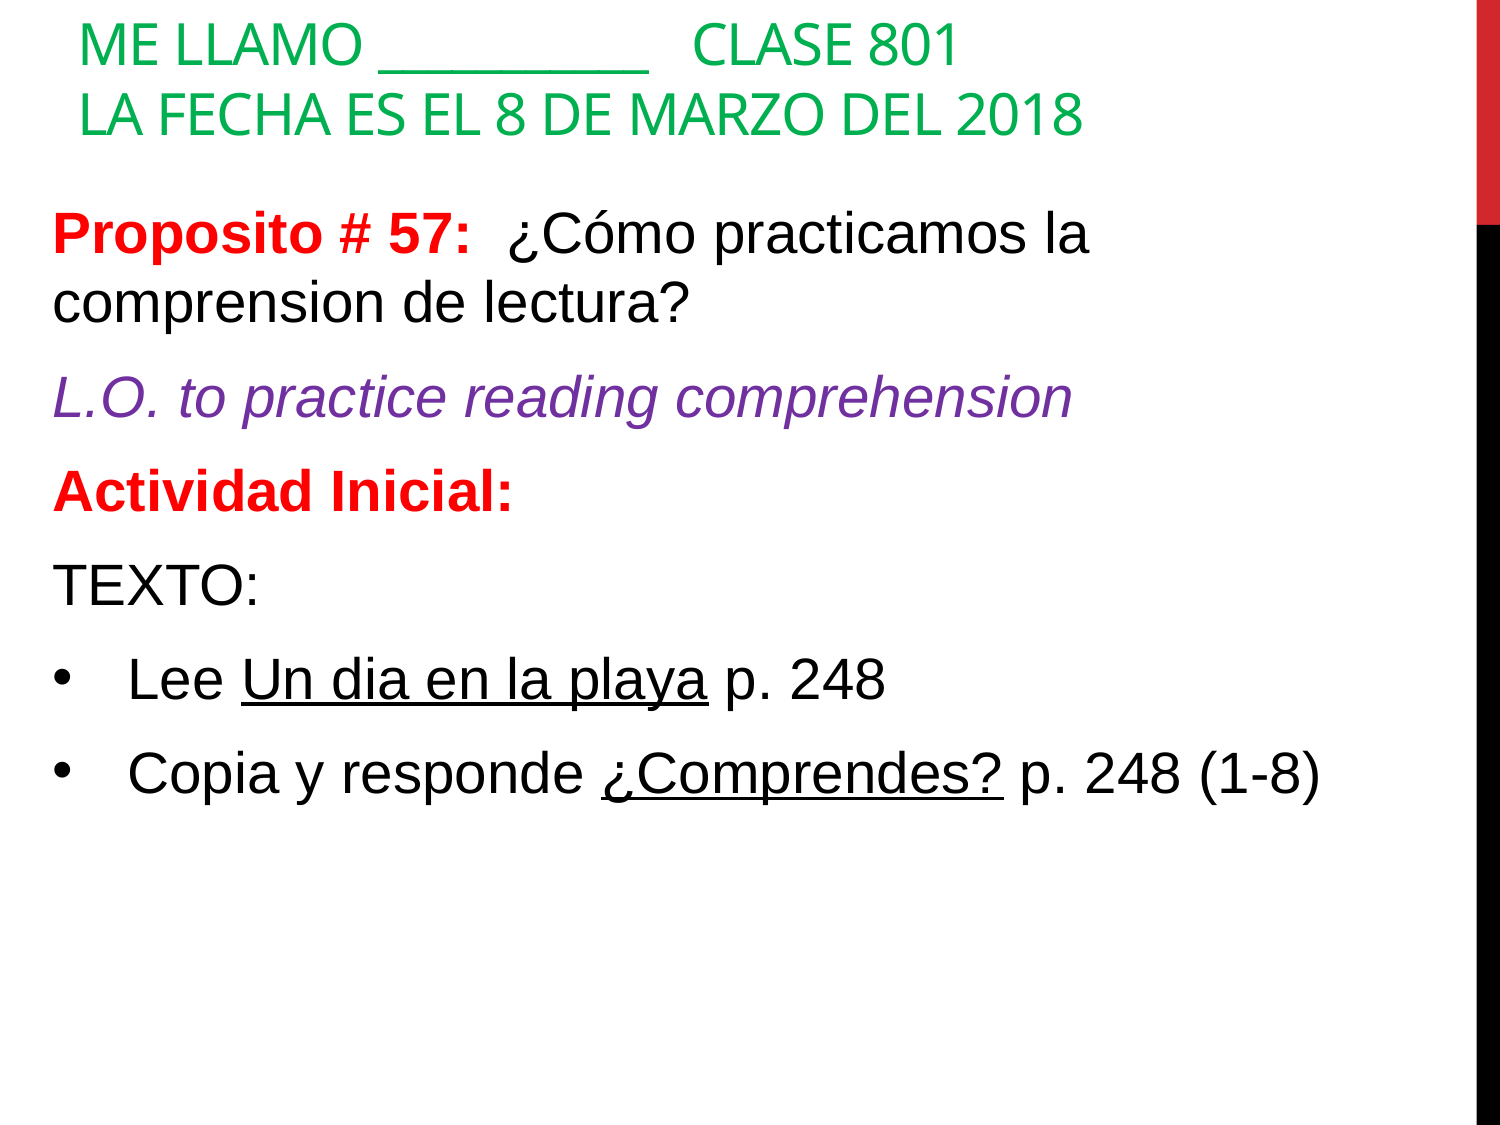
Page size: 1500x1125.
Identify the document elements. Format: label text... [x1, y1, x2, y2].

text_box Me llamo ___________ Clase 801 la fecha es el 8 de MARZo del 2018 [62, 0, 1475, 225]
text_box Proposito # 57: ¿Cómo practicamos la comprension de lectura? L.O. to practice reading comprehension Actividad Inicial: TEXTO: Lee Un dia en la playa p. 248 Copia y responde ¿Comprendes? p. 248 (1-8) [37, 187, 1413, 1088]
